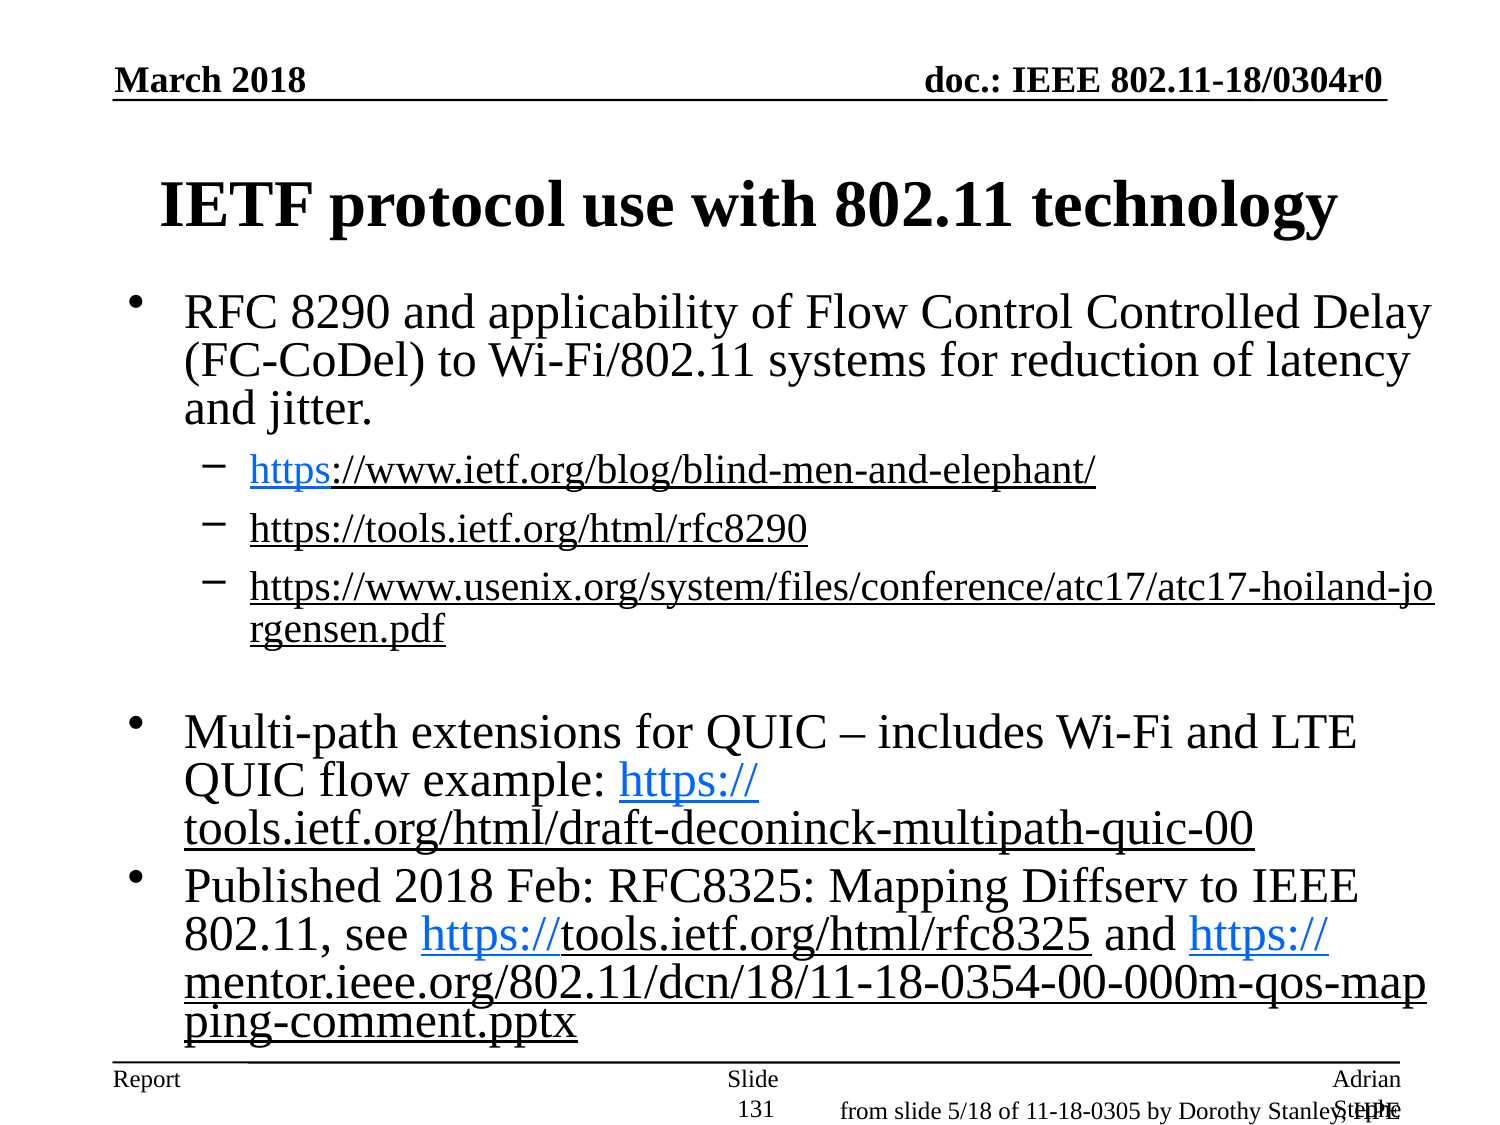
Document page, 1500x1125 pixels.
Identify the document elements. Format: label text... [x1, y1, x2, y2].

footer Adrian Stephens, Intel Corporation [1324, 1061, 1402, 1087]
title IETF protocol use with 802.11 technology [112, 112, 1388, 249]
slide_number Slide 131 [711, 1061, 801, 1093]
list RFC 8290 and applicability of Flow Control Controlled Delay (FC-CoDel) to Wi-Fi/802.11 systems for reduction of latency and jitter. https://www.ietf.org/blog/blind-men-and-elephant/ https://tools.ietf.org/html/rfc8290 https://www.usenix.org/system/files/conference/atc17/atc17-hoiland-jorgensen.pdf Multi-path extensions for QUIC – includes Wi-Fi and LTE QUIC flow example: https://tools.ietf.org/html/draft-deconinck-multipath-quic-00 Published 2018 Feb: RFC8325: Mapping Diffserv to IEEE 802.11, see https://tools.ietf.org/html/rfc8325 and https://mentor.ieee.org/802.11/dcn/18/11-18-0354-00-000m-qos-mapping-comment.pptx [112, 249, 1450, 1050]
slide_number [114, 54, 374, 101]
text_box from slide 5/18 of 11-18-0305 by Dorothy Stanley, HPE [343, 1087, 1417, 1125]
